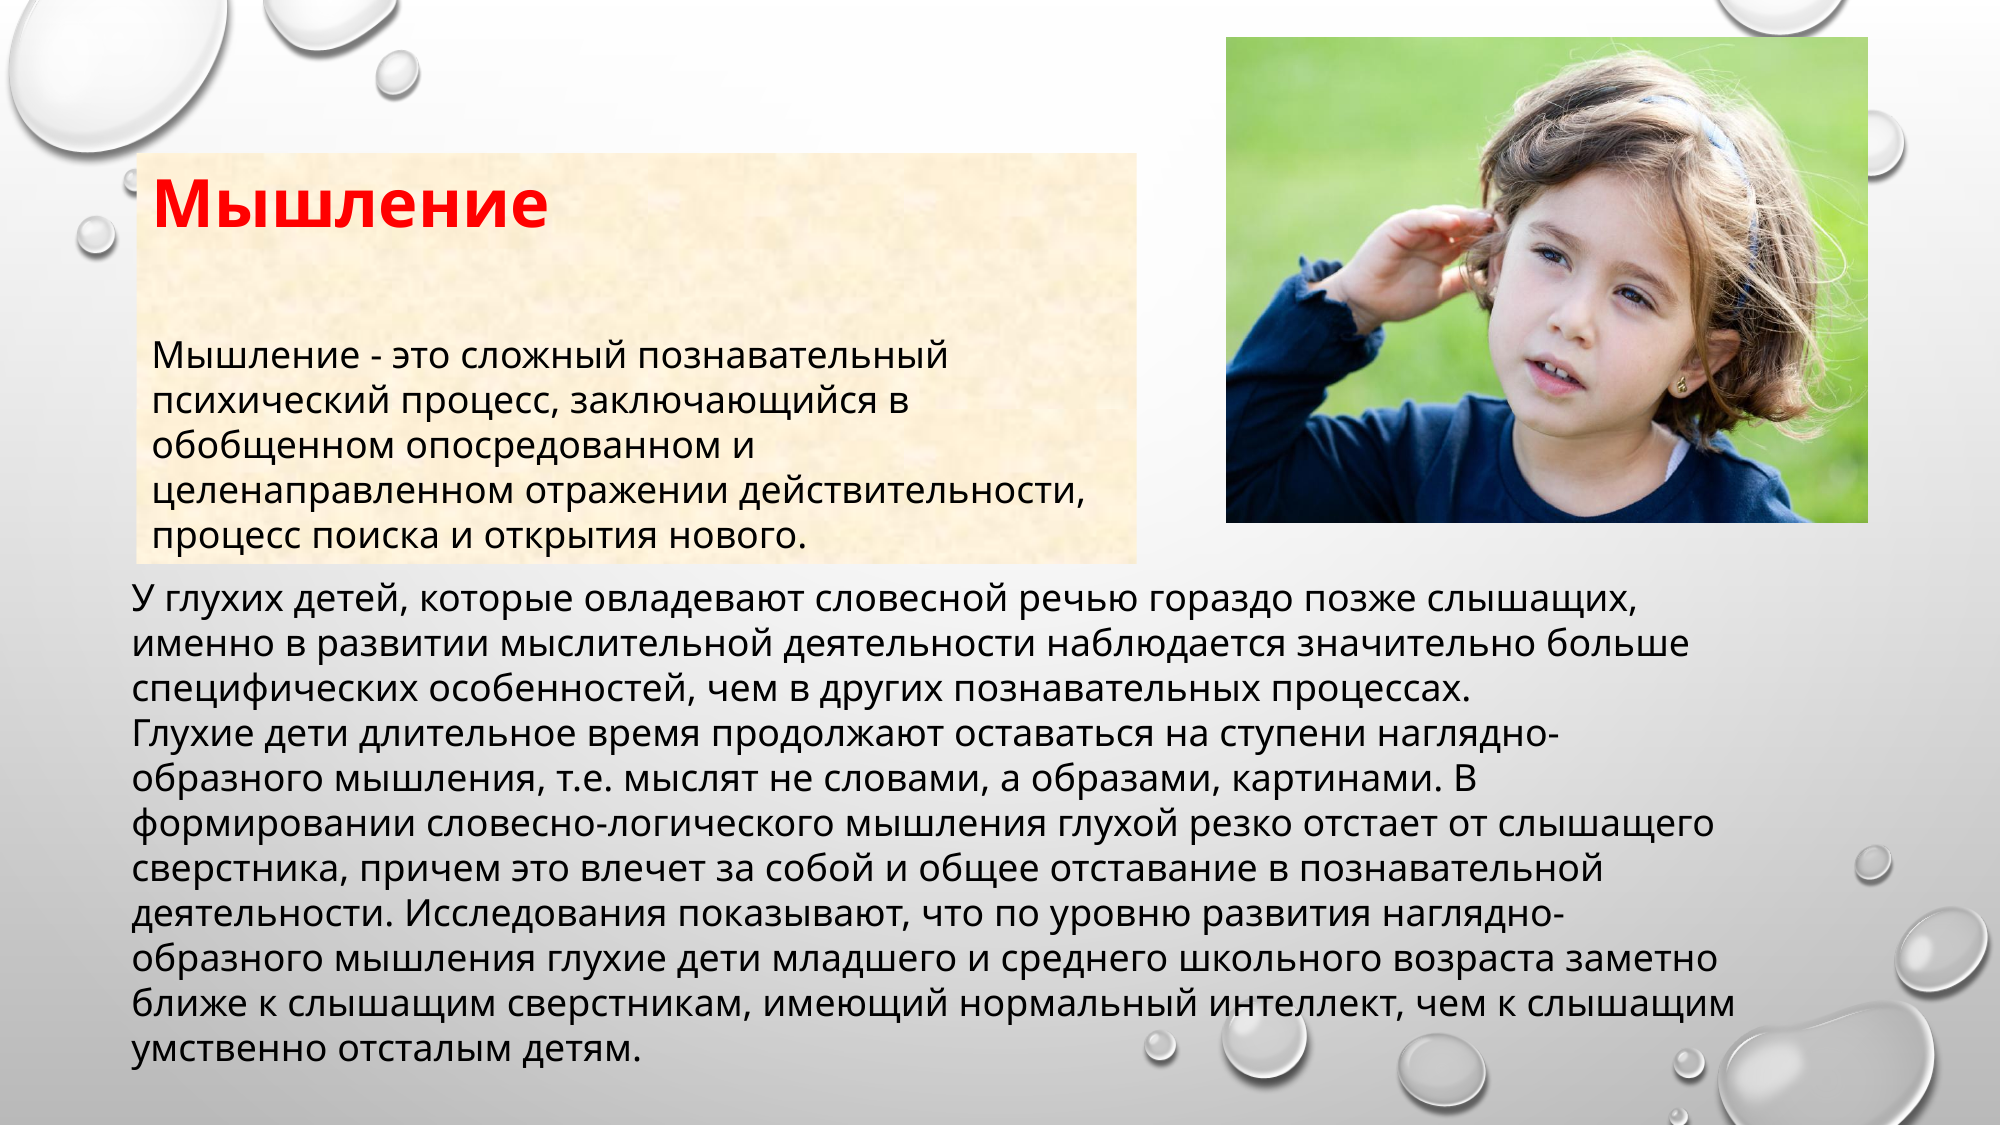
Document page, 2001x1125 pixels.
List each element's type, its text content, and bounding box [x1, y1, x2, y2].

text_box Мышление Мышление - это сложный познавательный психический процесс, заключающийся в обобщенном опосредованном и целенаправленном отражении действительности, процесс поиска и открытия нового. [136, 153, 1137, 564]
text_box У глухих детей, которые овладевают словесной речью гораздо позже слышащих, именно в развитии мыслительной деятельности наблюдается значительно больше специфических особенностей, чем в других познавательных процессах. Глухие дети длительное время продолжают оставаться на ступени наглядно- образного мышления, т.е. мыслят не словами, а образами, картинами. В формировании словесно-логического мышления глухой резко отстает от слышащего сверстника, причем это влечет за собой и общее отставание в познавательной деятельности. Исследования показывают, что по уровню развития наглядно- образного мышления глухие дети младшего и среднего школьного возраста заметно ближе к слышащим сверстникам, имеющий нормальный интеллект, чем к слышащим умственно отсталым детям. [116, 566, 1772, 1076]
picture [0, 0, 2000, 1125]
